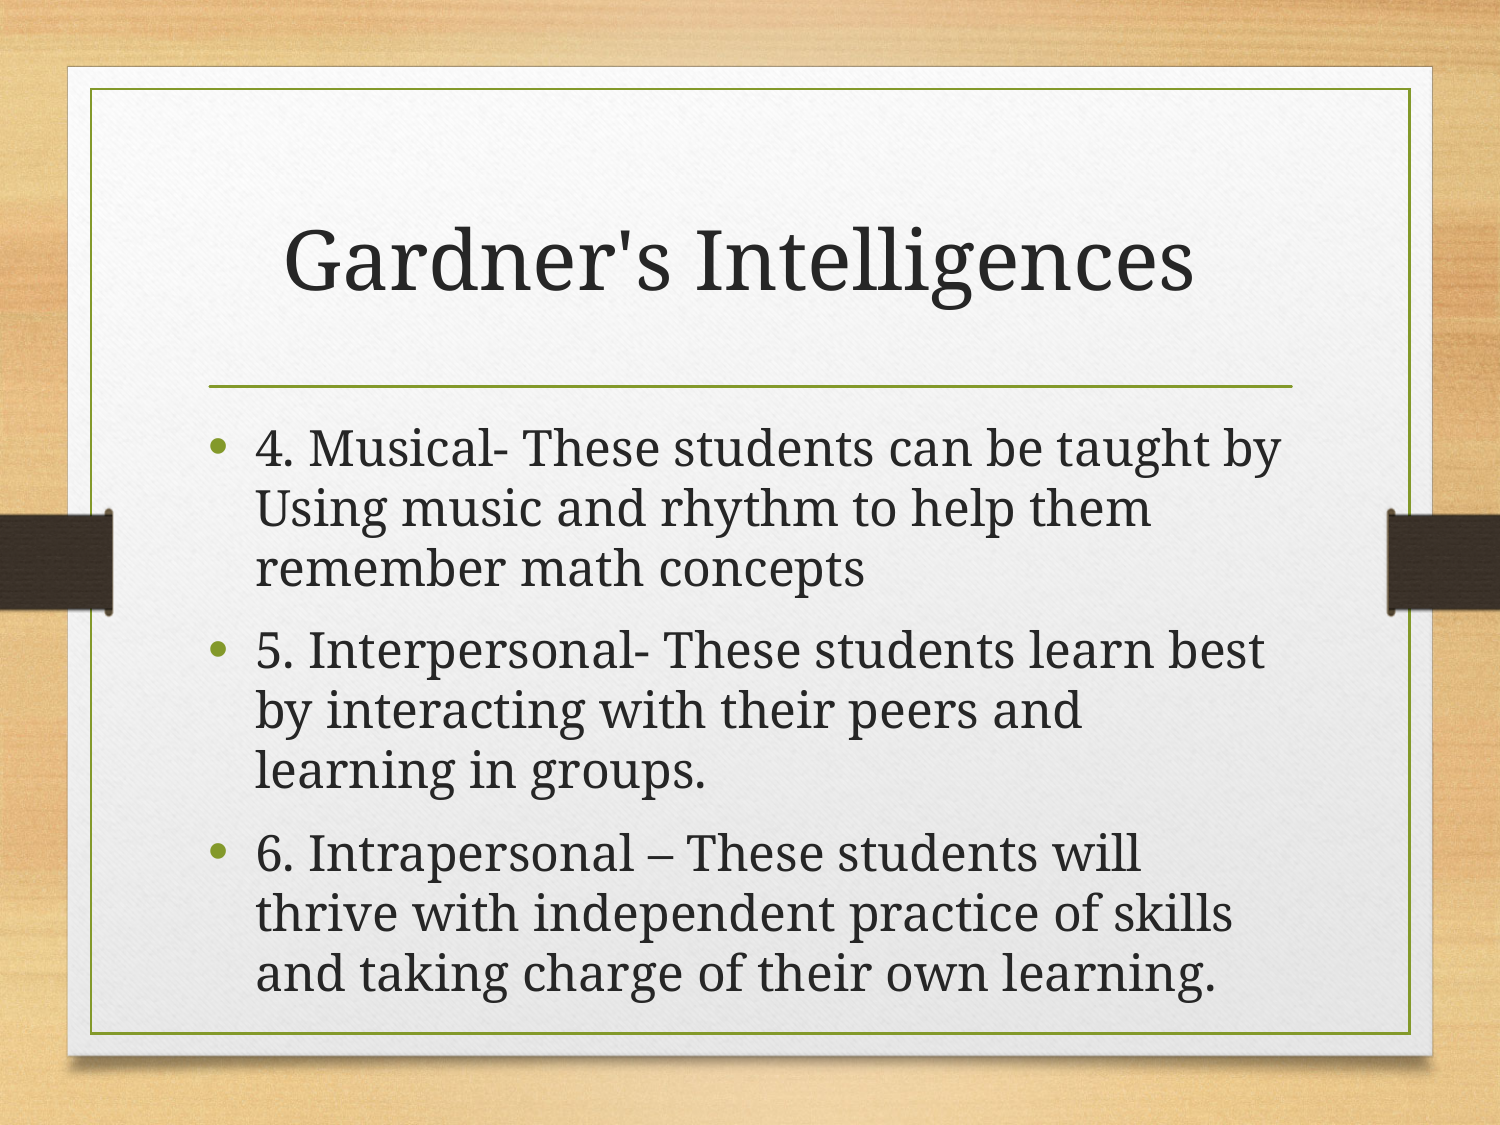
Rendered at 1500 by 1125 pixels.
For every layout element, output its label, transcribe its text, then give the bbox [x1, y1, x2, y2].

list 4. Musical- These students can be taught by Using music and rhythm to help them remember math concepts 5. Interpersonal- These students learn best by interacting with their peers and learning in groups. 6. Intrapersonal – These students will thrive with independent practice of skills and taking charge of their own learning. [193, 408, 1309, 974]
picture [0, 0, 1500, 1125]
title Gardner's Intelligences [193, 150, 1309, 365]
